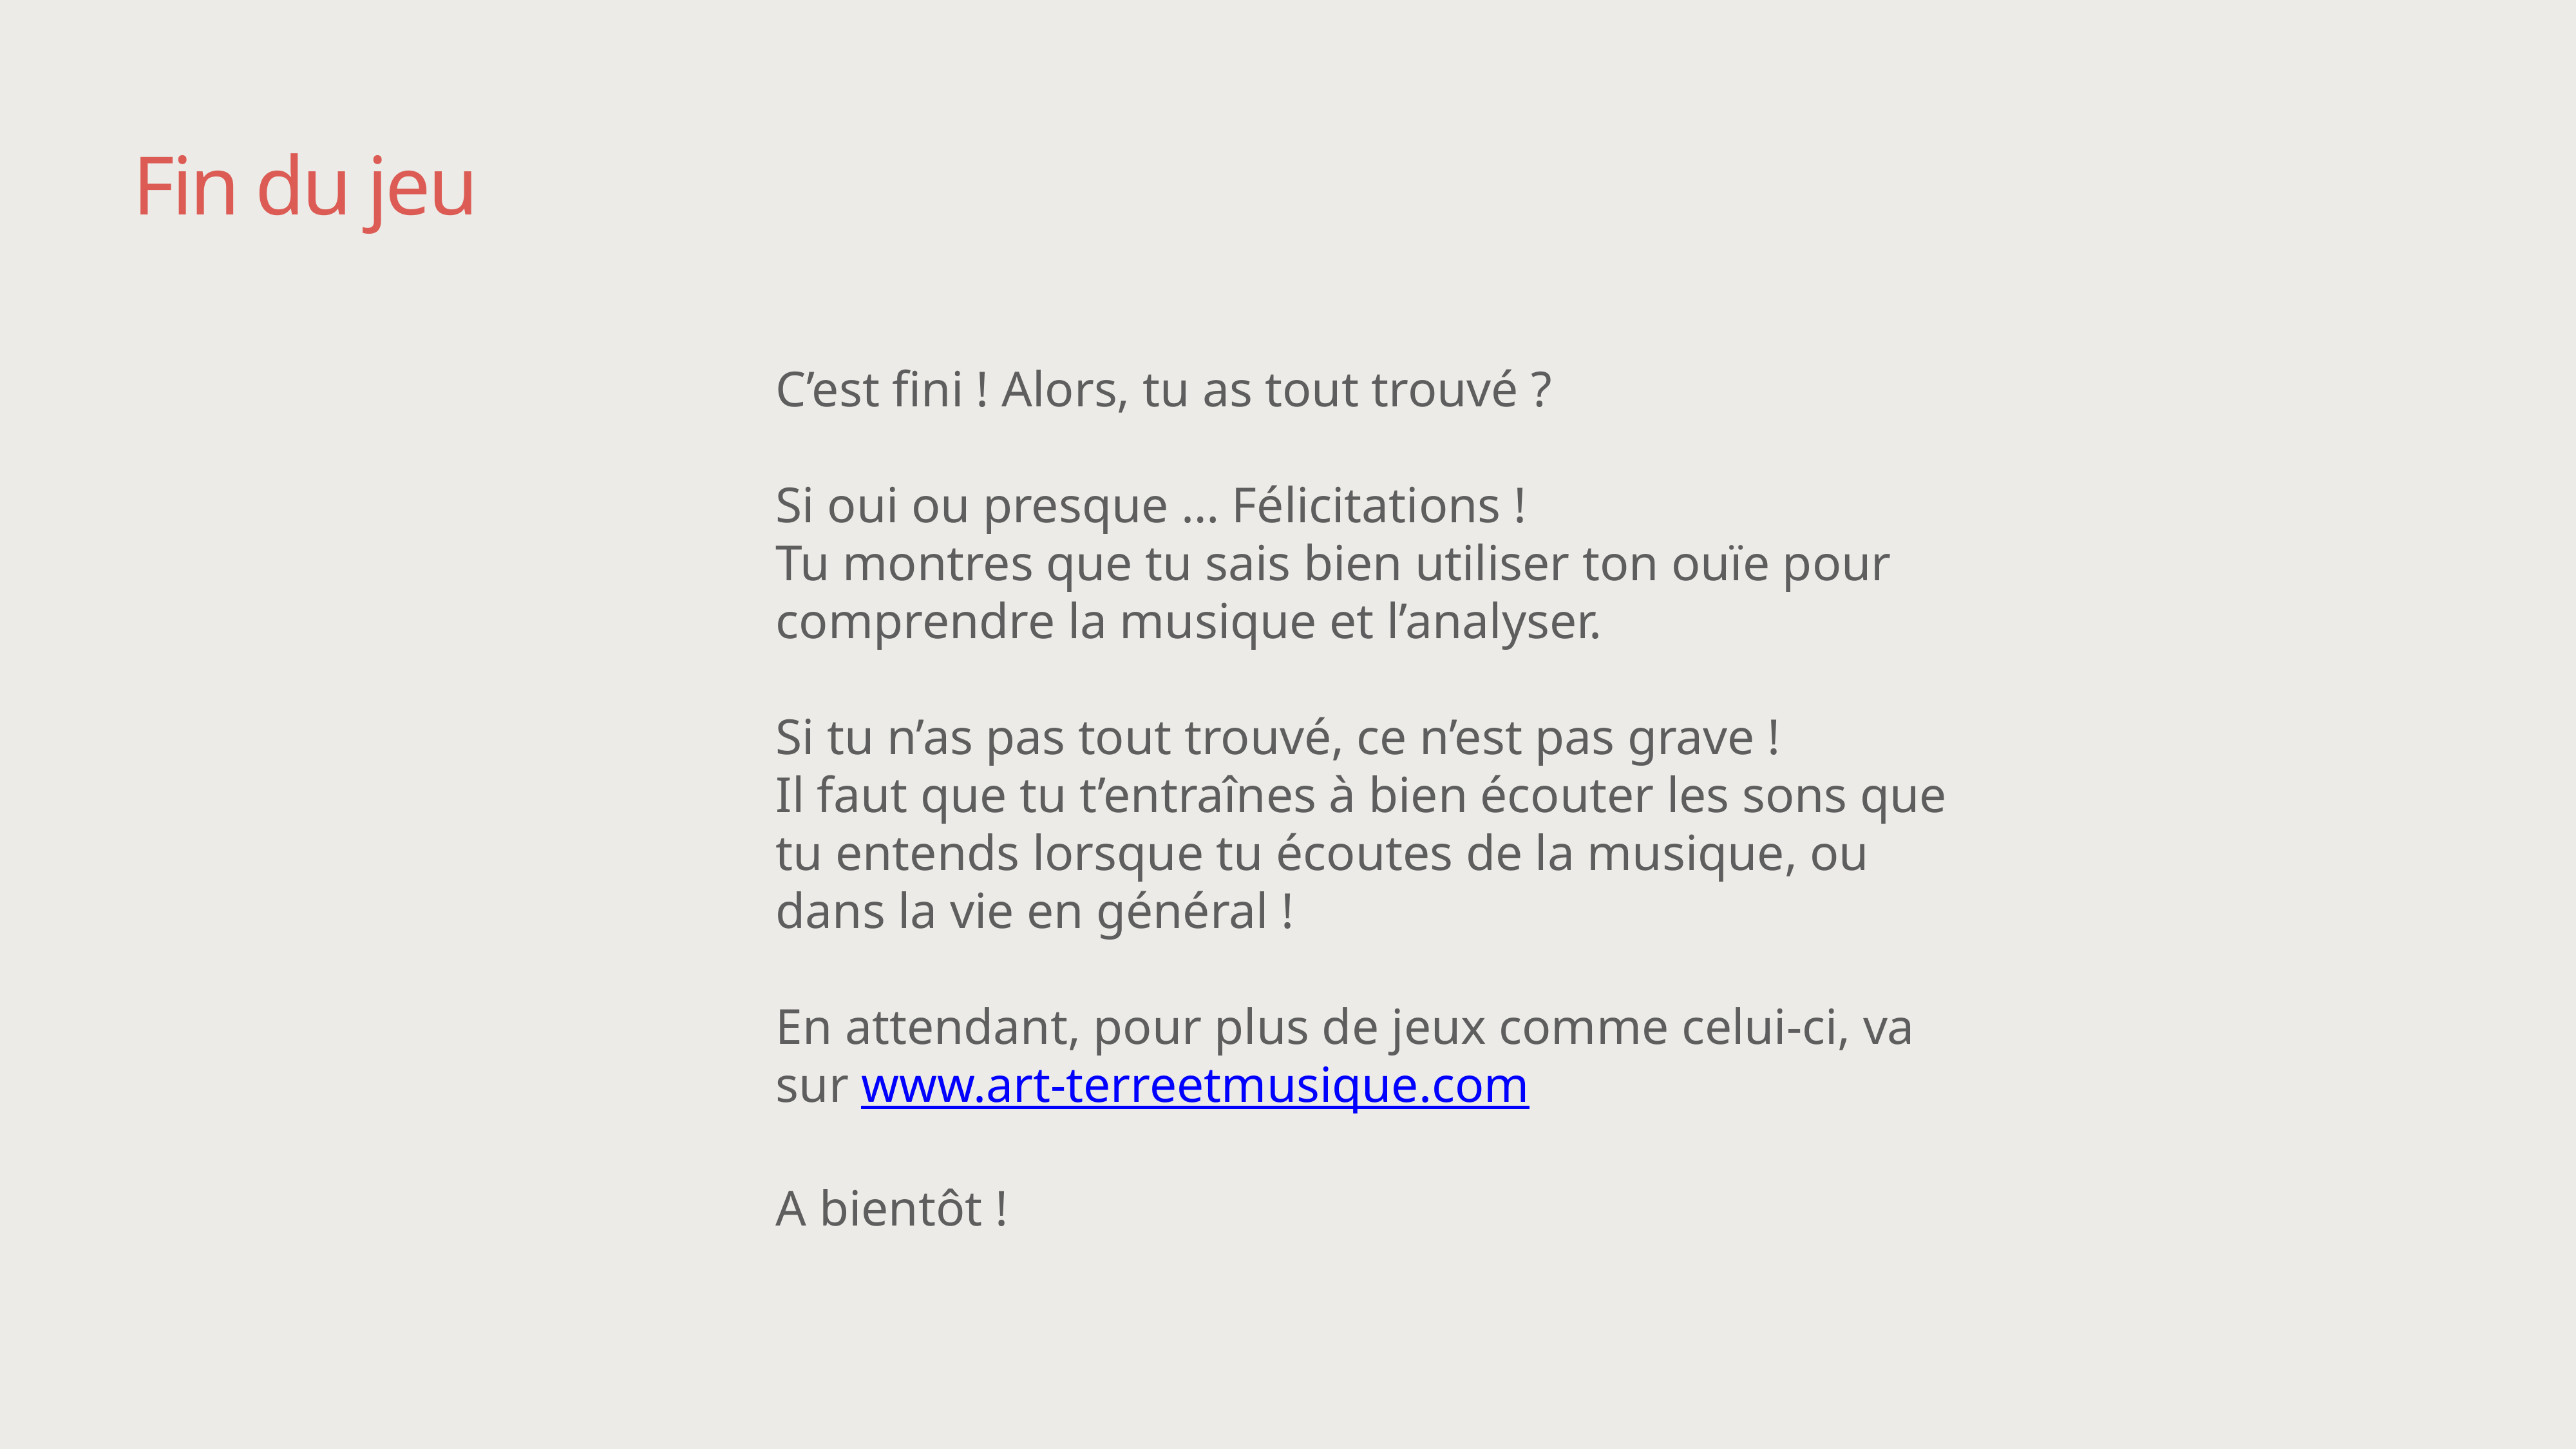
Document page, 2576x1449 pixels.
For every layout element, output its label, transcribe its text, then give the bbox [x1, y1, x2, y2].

text_box C’est fini ! Alors, tu as tout trouvé ? Si oui ou presque … Félicitations ! Tu montres que tu sais bien utiliser ton ouïe pour comprendre la musique et l’analyser. Si tu n’as pas tout trouvé, ce n’est pas grave ! Il faut que tu t’entraînes à bien écouter les sons que tu entends lorsque tu écoutes de la musique, ou dans la vie en général ! En attendant, pour plus de jeux comme celui-ci, va sur www.art-terreetmusique.com A bientôt ! [770, 352, 1973, 1241]
title Fin du jeu [127, 111, 2449, 236]
